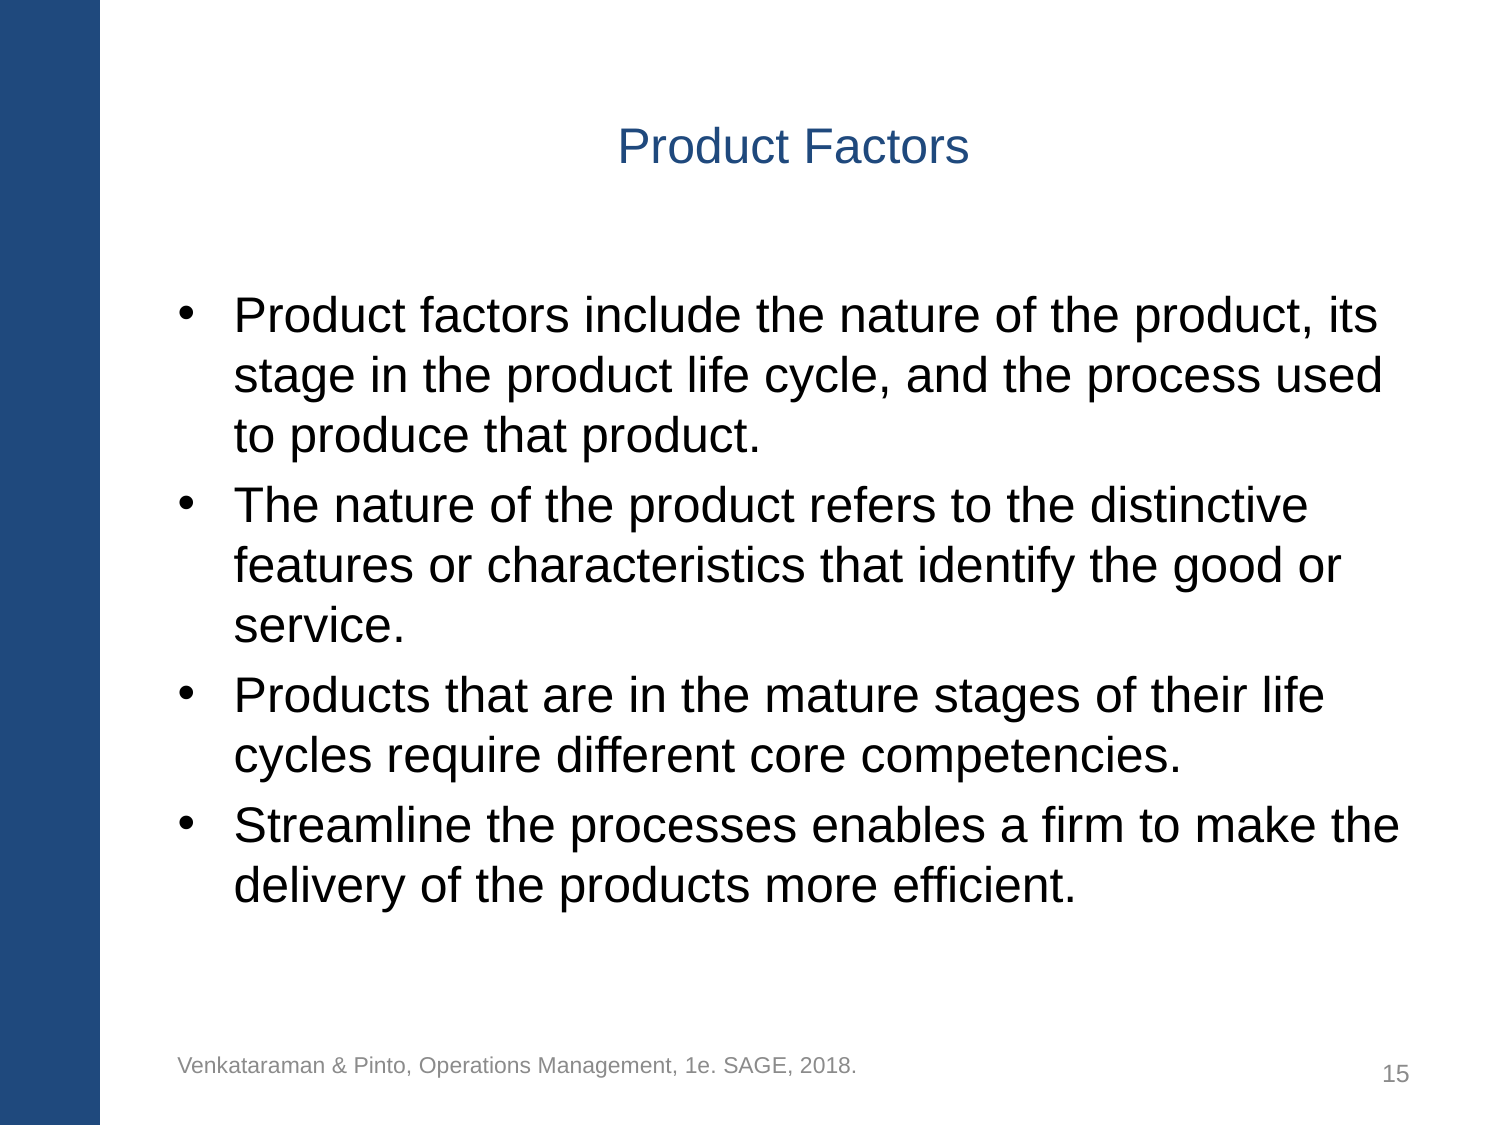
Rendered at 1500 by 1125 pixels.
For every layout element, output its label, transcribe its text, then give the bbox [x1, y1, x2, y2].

list Product factors include the nature of the product, its stage in the product life cycle, and the process used to produce that product. The nature of the product refers to the distinctive features or characteristics that identify the good or service. Products that are in the mature stages of their life cycles require different core competencies. Streamline the processes enables a firm to make the delivery of the products more efficient. [162, 275, 1425, 1005]
title Product Factors [162, 50, 1425, 238]
footer Venkataraman & Pinto, Operations Management, 1e. SAGE, 2018. [162, 1042, 1313, 1103]
slide_number 15 [1350, 1042, 1425, 1103]
